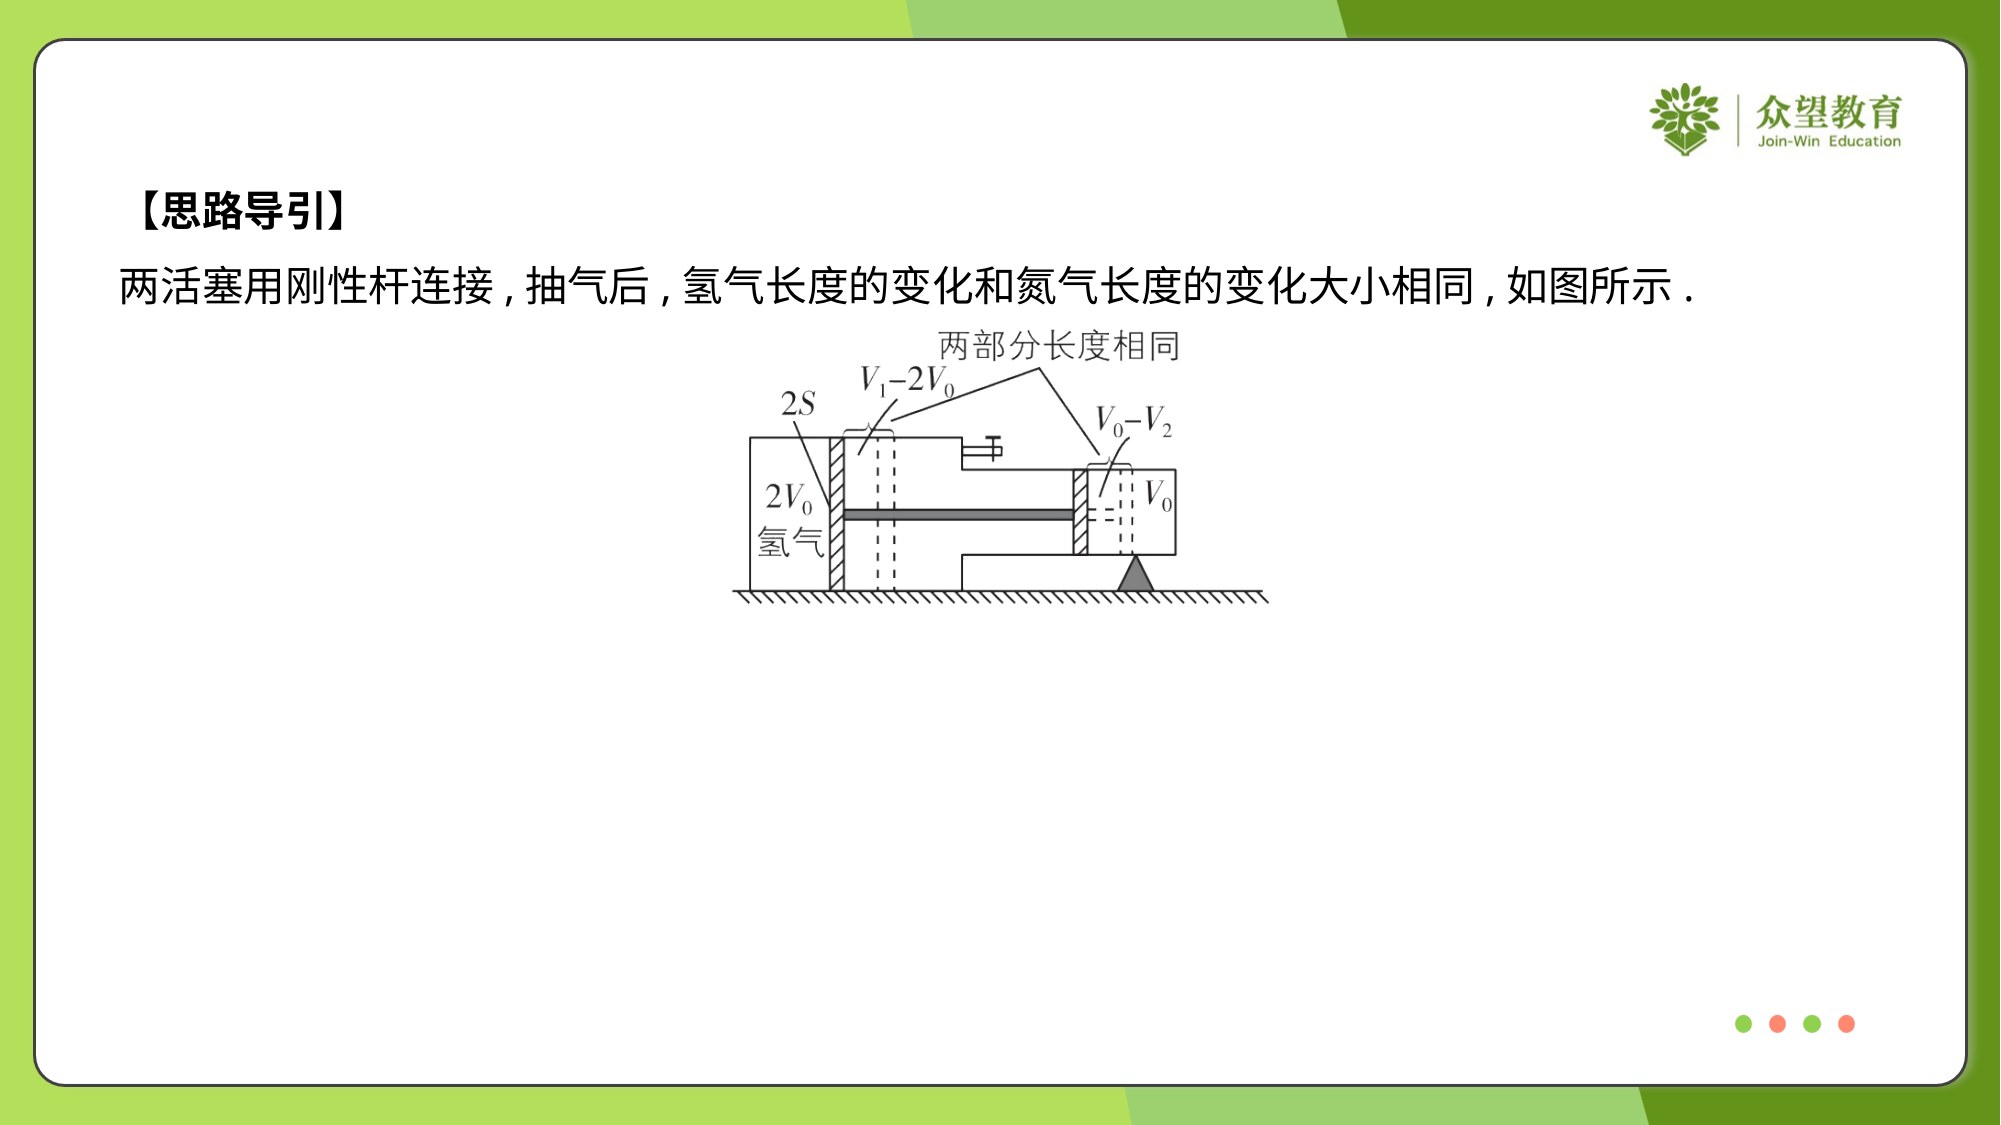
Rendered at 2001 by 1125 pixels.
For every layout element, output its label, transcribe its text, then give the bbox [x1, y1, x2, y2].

text_box 【思路导引】 [118, 159, 1883, 227]
text_box 两活塞用刚性杆连接,抽气后,氢气长度的变化和氮气长度的变化大小相同,如图所示. [118, 235, 1883, 303]
picture [0, 0, 2000, 1125]
